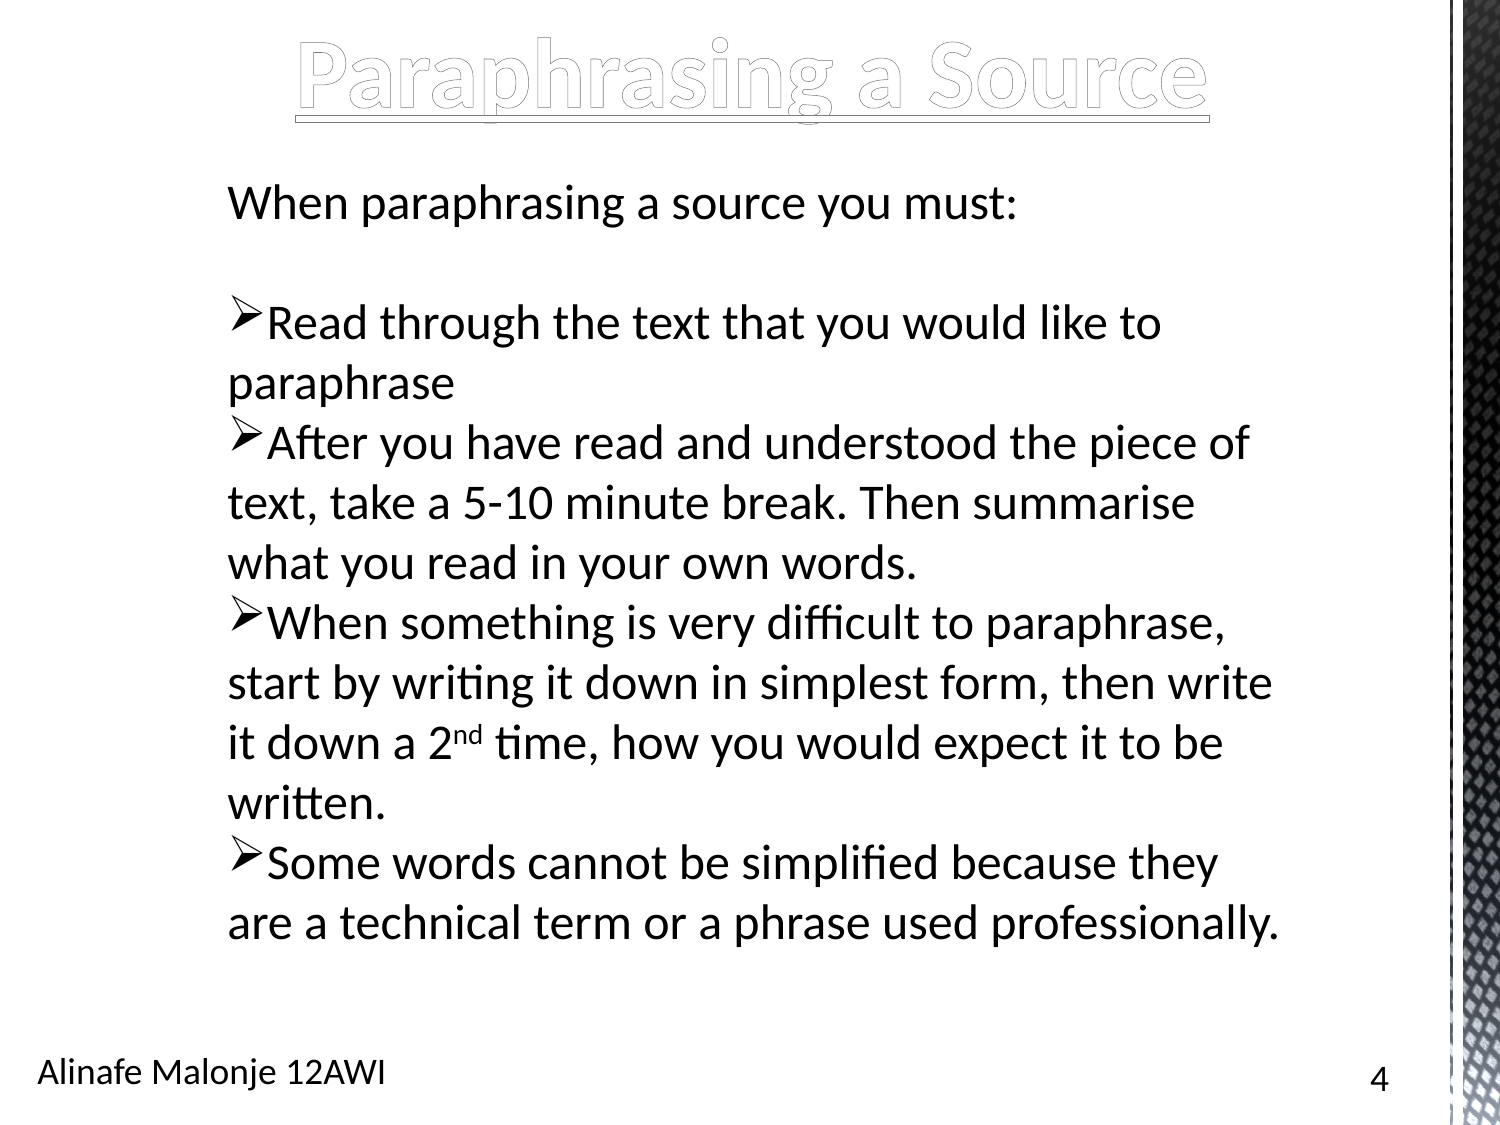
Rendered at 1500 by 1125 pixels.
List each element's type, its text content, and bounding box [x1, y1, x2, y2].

picture [1447, 0, 1500, 1125]
text_box Paraphrasing a Source [280, 0, 1225, 135]
text_box When paraphrasing a source you must: Read through the text that you would like to paraphrase After you have read and understood the piece of text, take a 5-10 minute break. Then summarise what you read in your own words. When something is very difficult to paraphrase, start by writing it down in simplest form, then write it down a 2nd time, how you would expect it to be written. Some words cannot be simplified because they are a technical term or a phrase used professionally. [212, 162, 1300, 1003]
